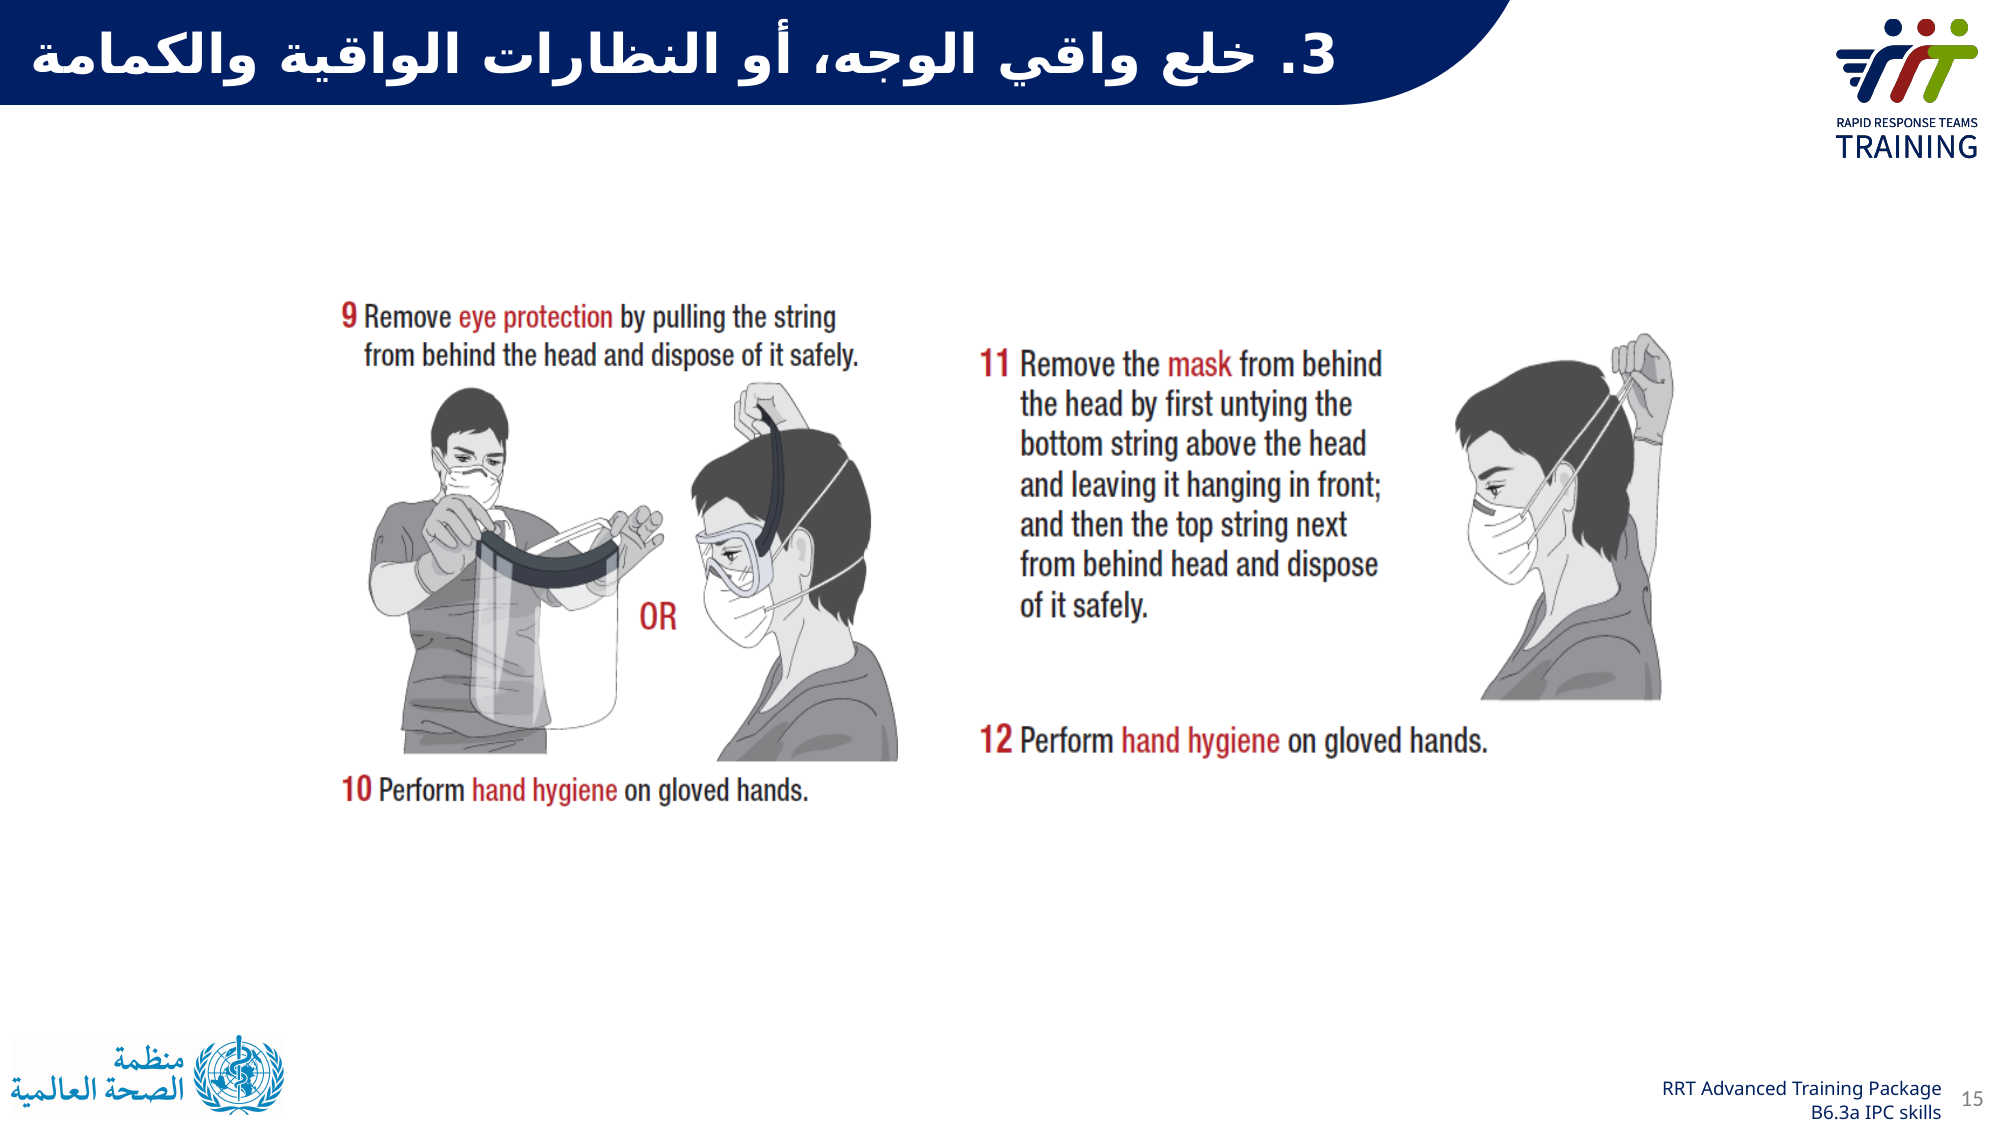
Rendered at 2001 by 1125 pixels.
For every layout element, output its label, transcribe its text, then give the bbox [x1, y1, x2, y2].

text_box 3. خلع واقي الوجه، أو النظارات الواقية والكمامة [22, 15, 1347, 96]
picture [0, 0, 1533, 105]
picture [321, 283, 939, 813]
picture [11, 1035, 284, 1115]
picture [971, 325, 1695, 772]
picture [1835, 19, 1978, 167]
picture [241, 1050, 247, 1059]
